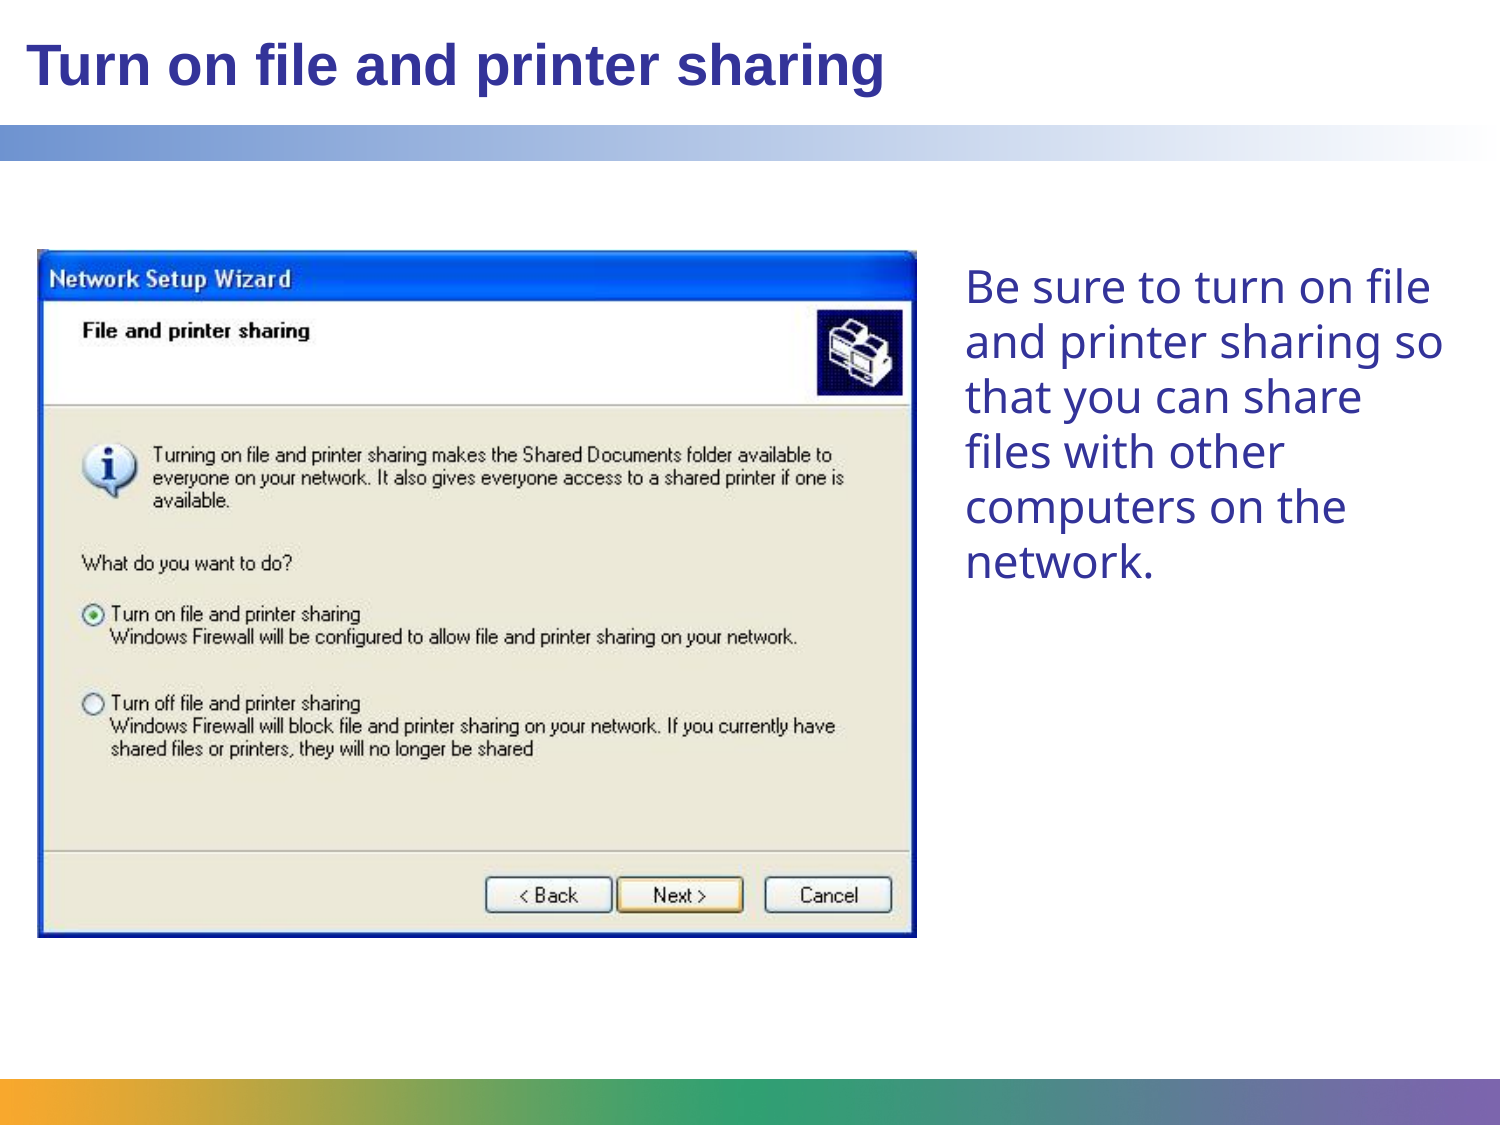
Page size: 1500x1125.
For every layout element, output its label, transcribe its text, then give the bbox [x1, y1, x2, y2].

picture [0, 1079, 1500, 1125]
picture [37, 249, 918, 938]
text_box Be sure to turn on file and printer sharing so that you can share files with other computers on the network. [949, 249, 1463, 650]
title Turn on file and printer sharing [11, 0, 1300, 126]
